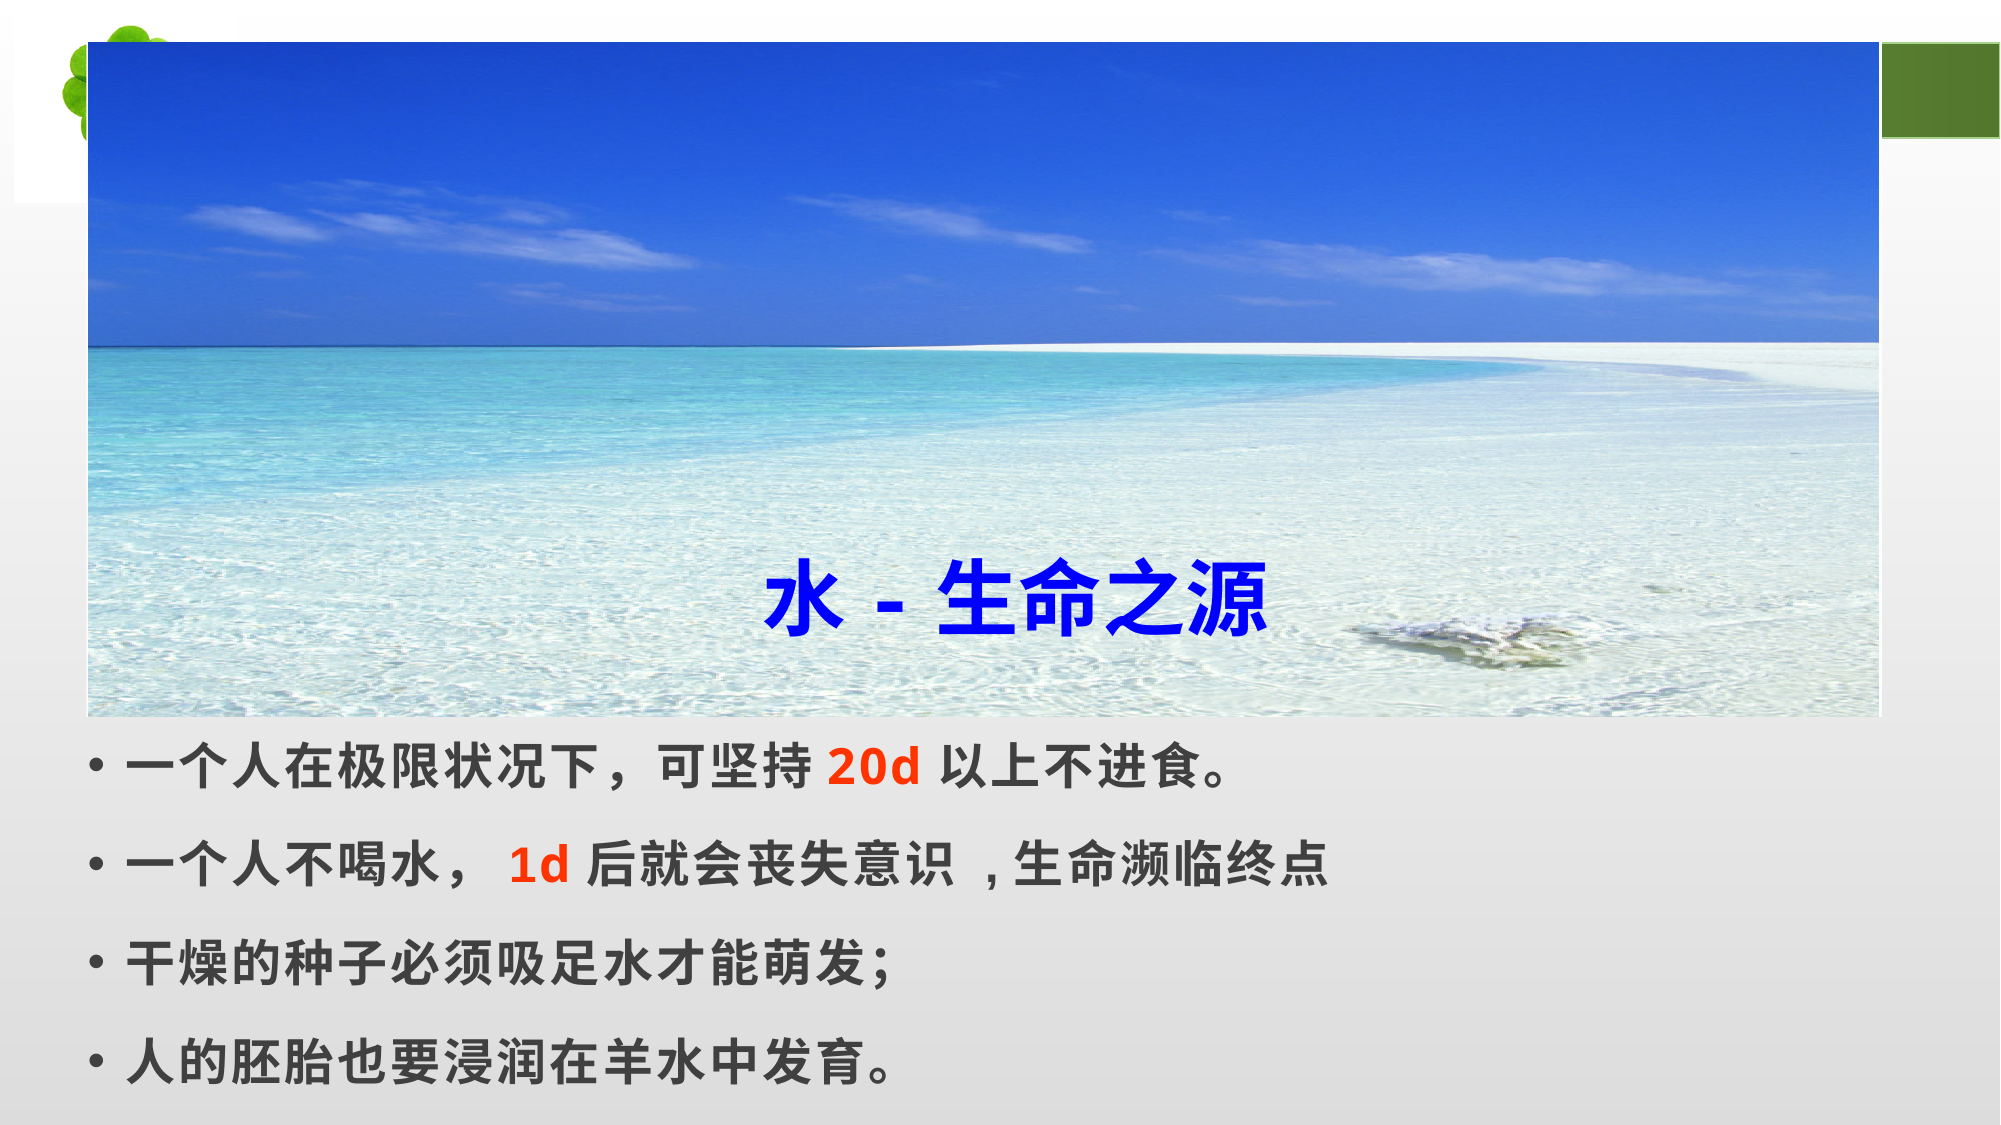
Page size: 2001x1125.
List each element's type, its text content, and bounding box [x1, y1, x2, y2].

list 一个人在极限状况下，可坚持20d以上不进食。 一个人不喝水，1d后就会丧失意识 ,生命濒临终点 干燥的种子必须吸足水才能萌发； 人的胚胎也要浸润在羊水中发育。 [70, 716, 2000, 1012]
picture [14, 0, 1882, 717]
